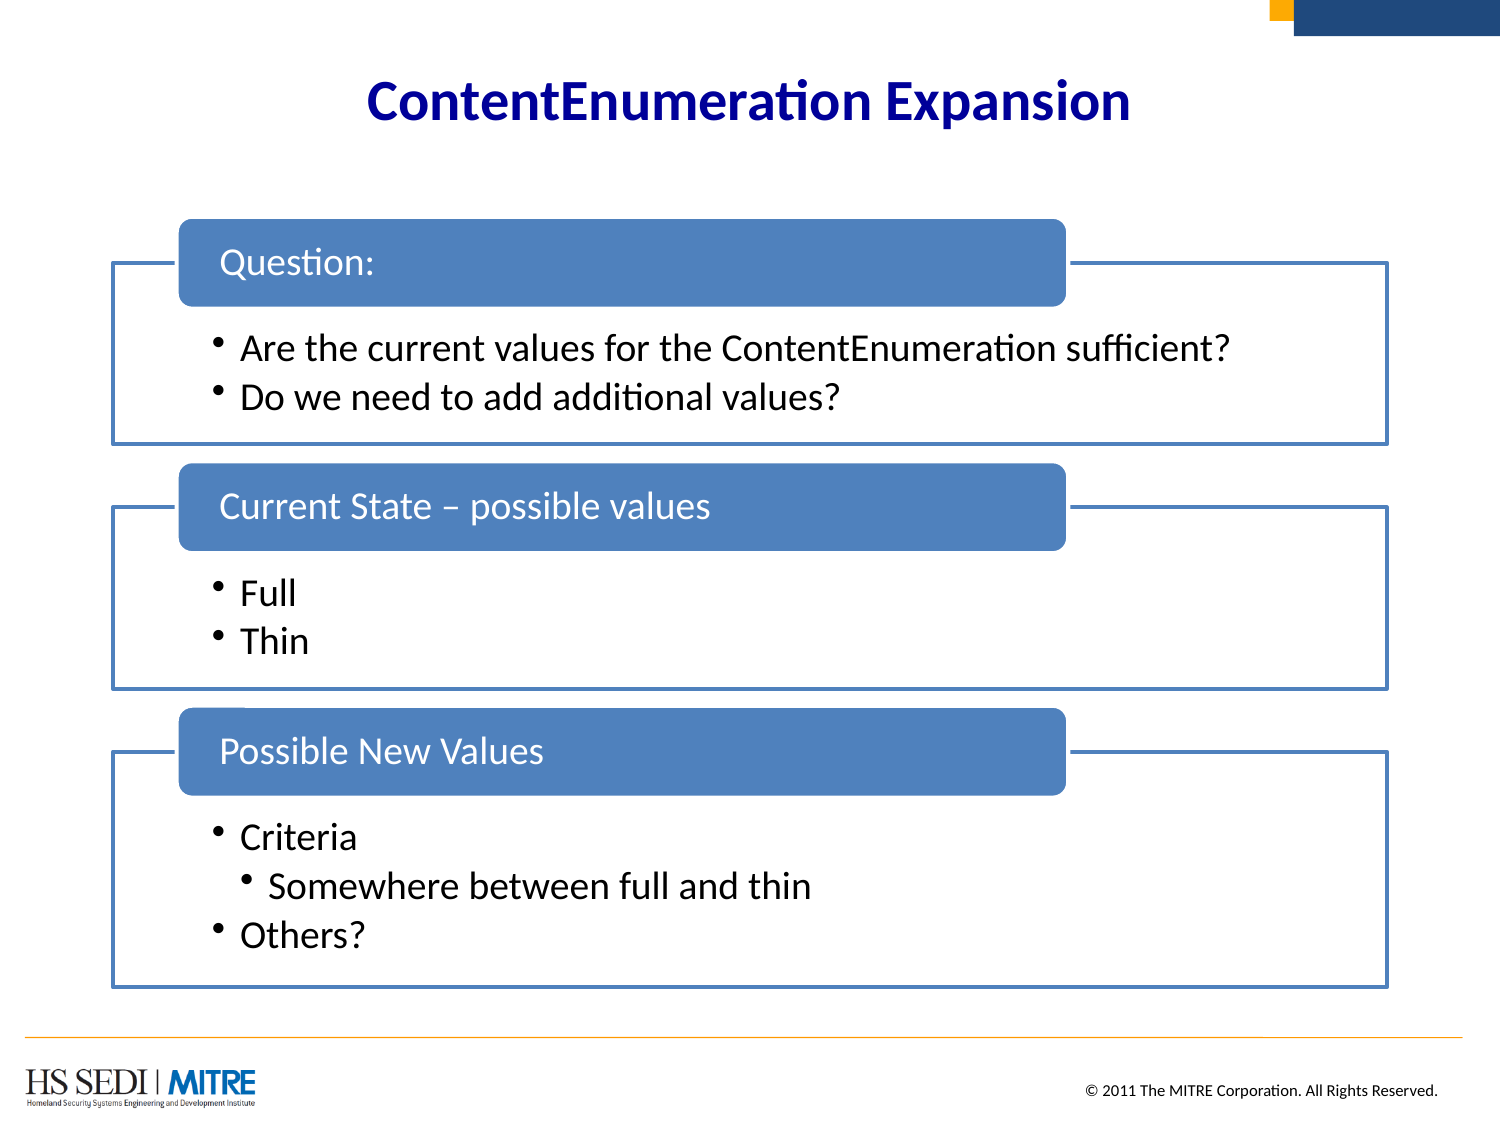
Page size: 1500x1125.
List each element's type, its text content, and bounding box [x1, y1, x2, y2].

picture [20, 1058, 271, 1122]
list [112, 180, 1387, 1024]
title ContentEnumeration Expansion [43, 62, 1457, 151]
